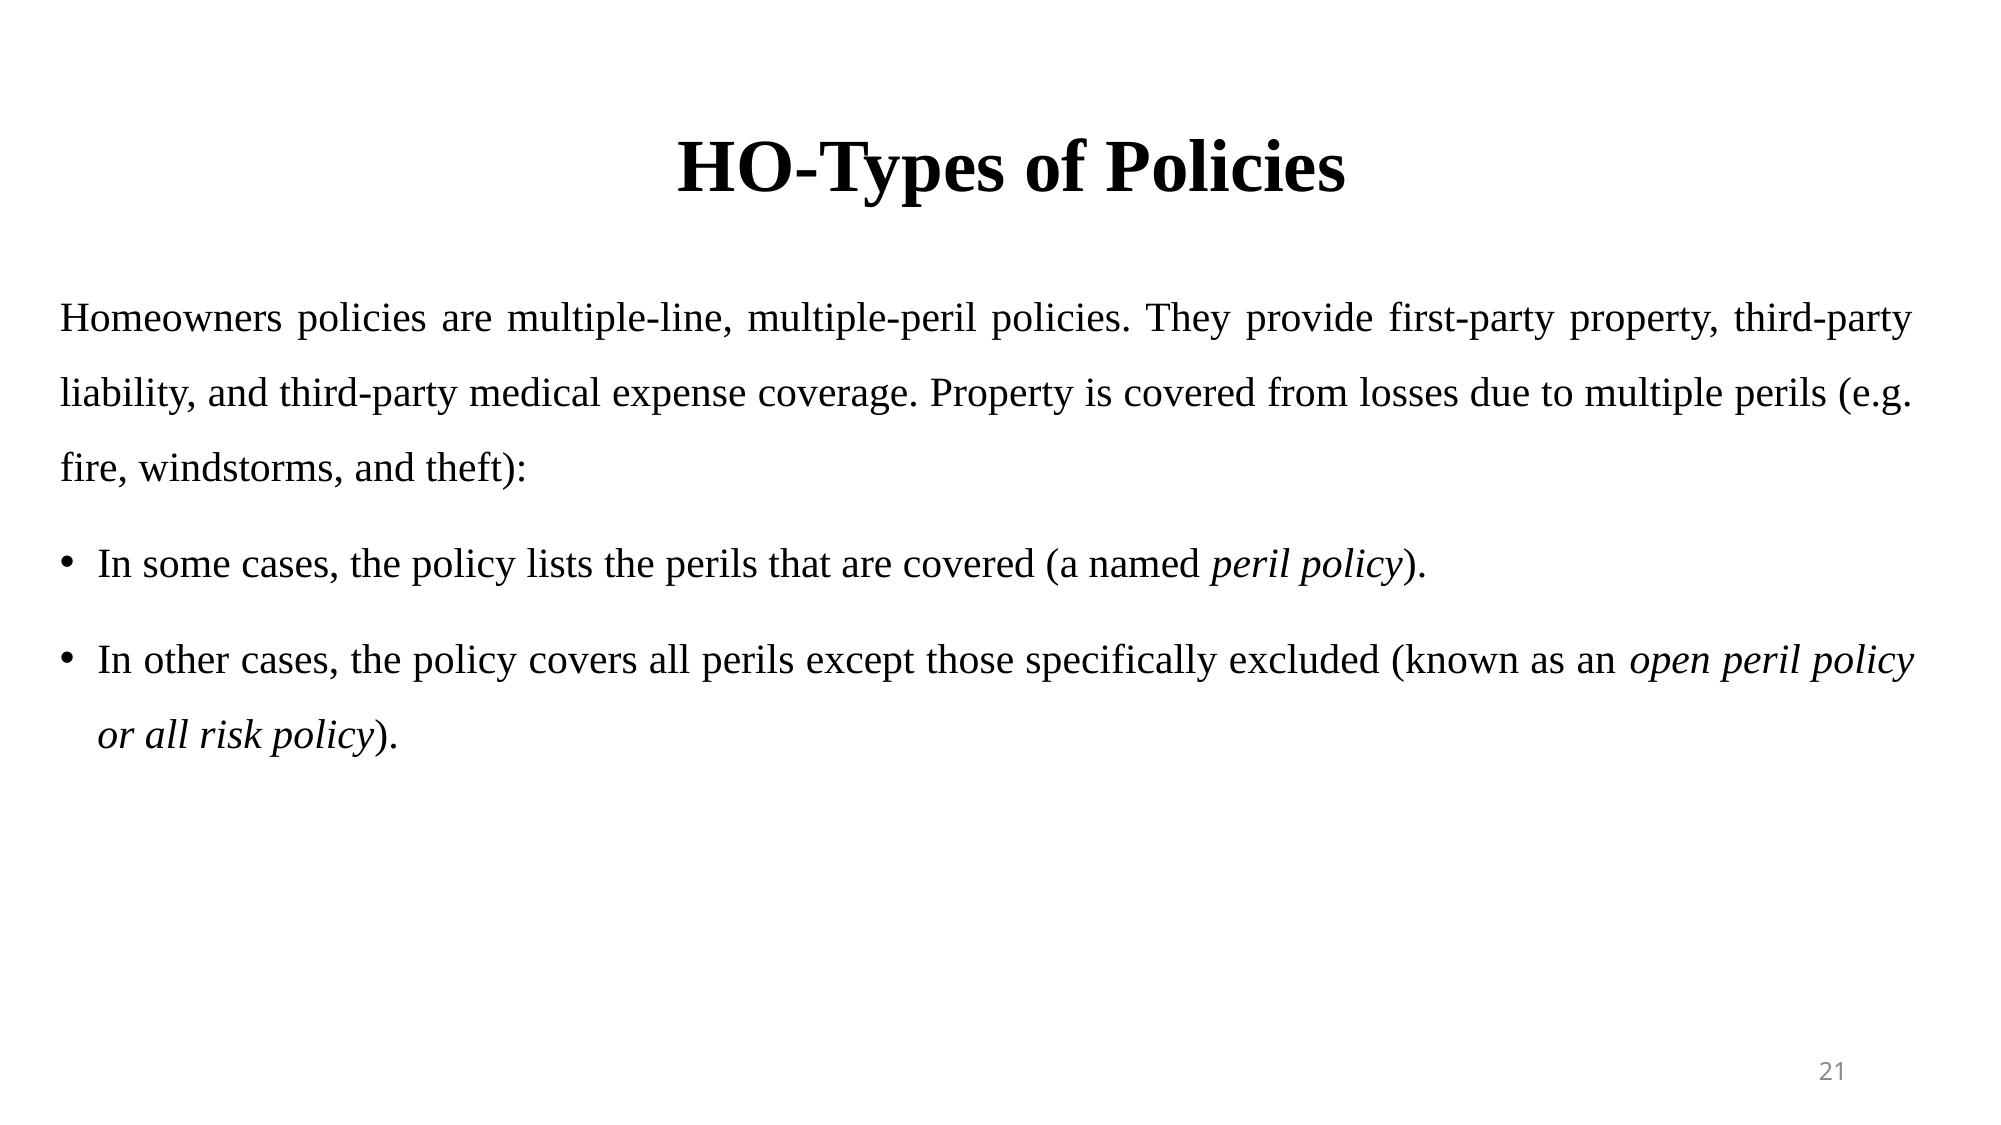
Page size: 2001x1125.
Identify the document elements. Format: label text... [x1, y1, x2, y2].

slide_number 21 [1412, 1042, 1863, 1103]
title HO-Types of Policies [112, 106, 1913, 229]
list Homeowners policies are multiple-line, multiple-peril policies. They provide first-party property, third-party liability, and third-party medical expense coverage. Property is covered from losses due to multiple perils (e.g. fire, windstorms, and theft): In some cases, the policy lists the perils that are covered (a named peril policy). In other cases, the policy covers all perils except those specifically excluded (known as an open peril policy or all risk policy). [44, 256, 1930, 966]
